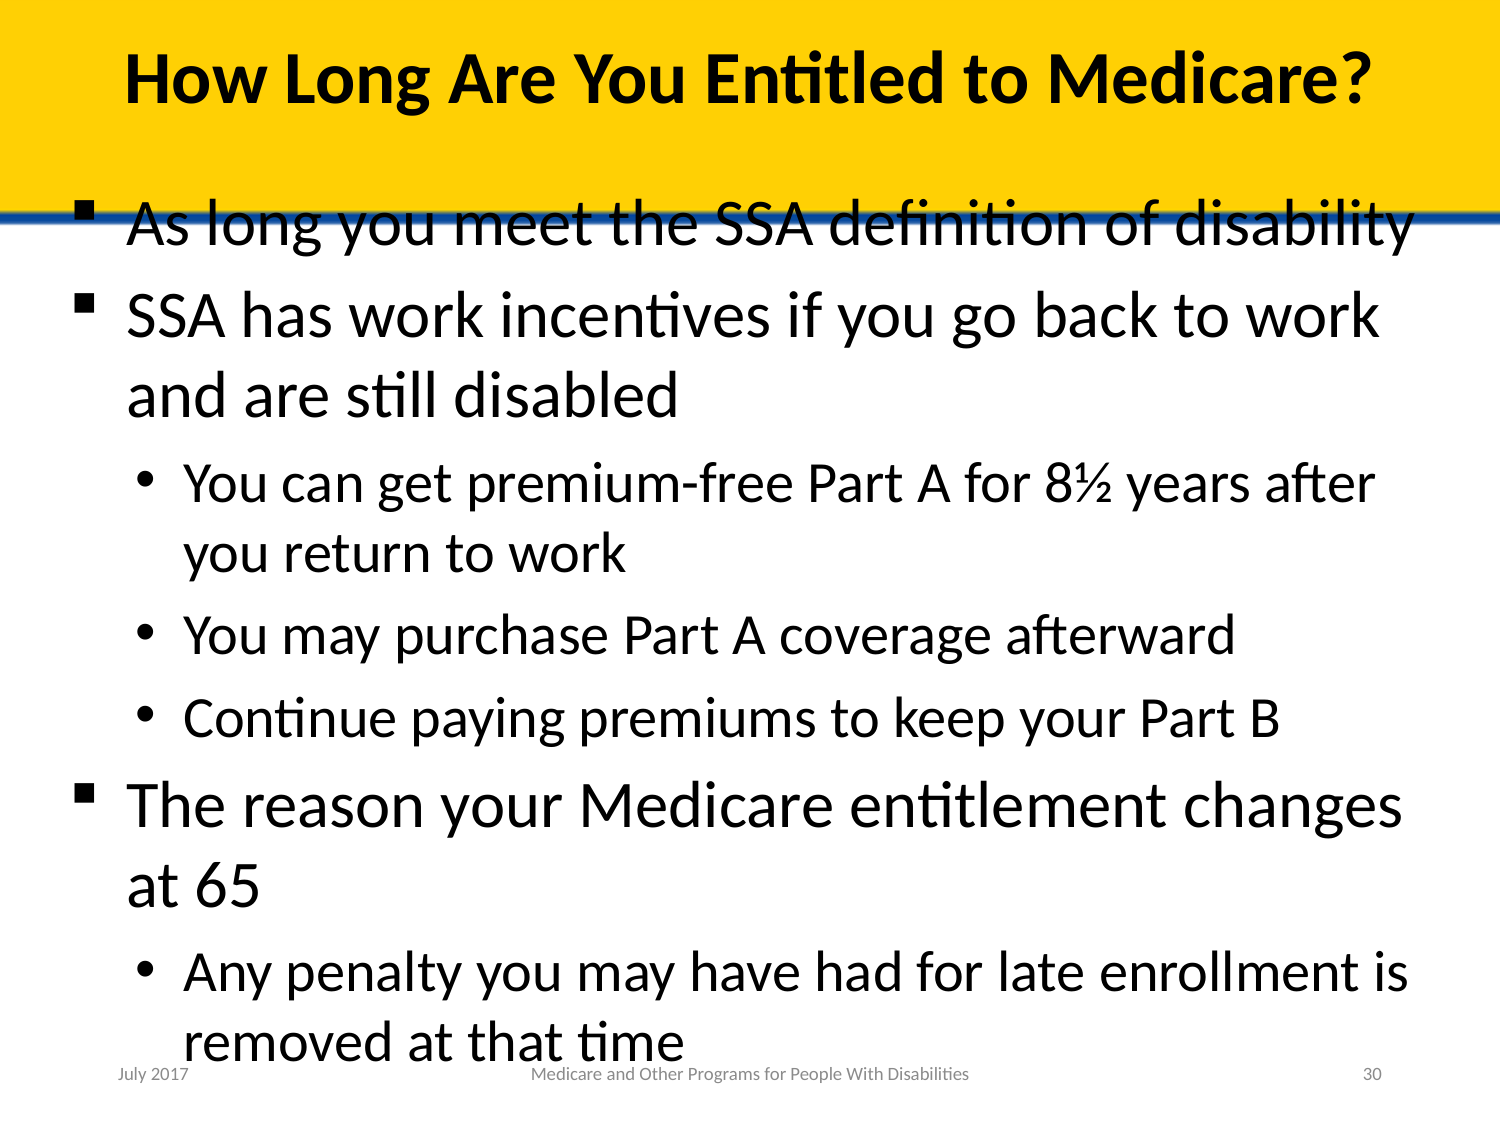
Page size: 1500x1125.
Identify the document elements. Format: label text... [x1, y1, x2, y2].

picture [0, 0, 1500, 1125]
slide_number 30 [1059, 1042, 1397, 1103]
list As long you meet the SSA definition of disability SSA has work incentives if you go back to work and are still disabled You can get premium-free Part A for 8½ years after you return to work You may purchase Part A coverage afterward Continue paying premiums to keep your Part B The reason your Medicare entitlement changes at 65 Any penalty you may have had for late enrollment is removed at that time [54, 171, 1452, 1072]
footer Medicare and Other Programs for People With Disabilities [496, 1042, 1004, 1103]
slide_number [103, 1042, 441, 1103]
title How Long Are You Entitled to Medicare? [103, 2, 1397, 156]
